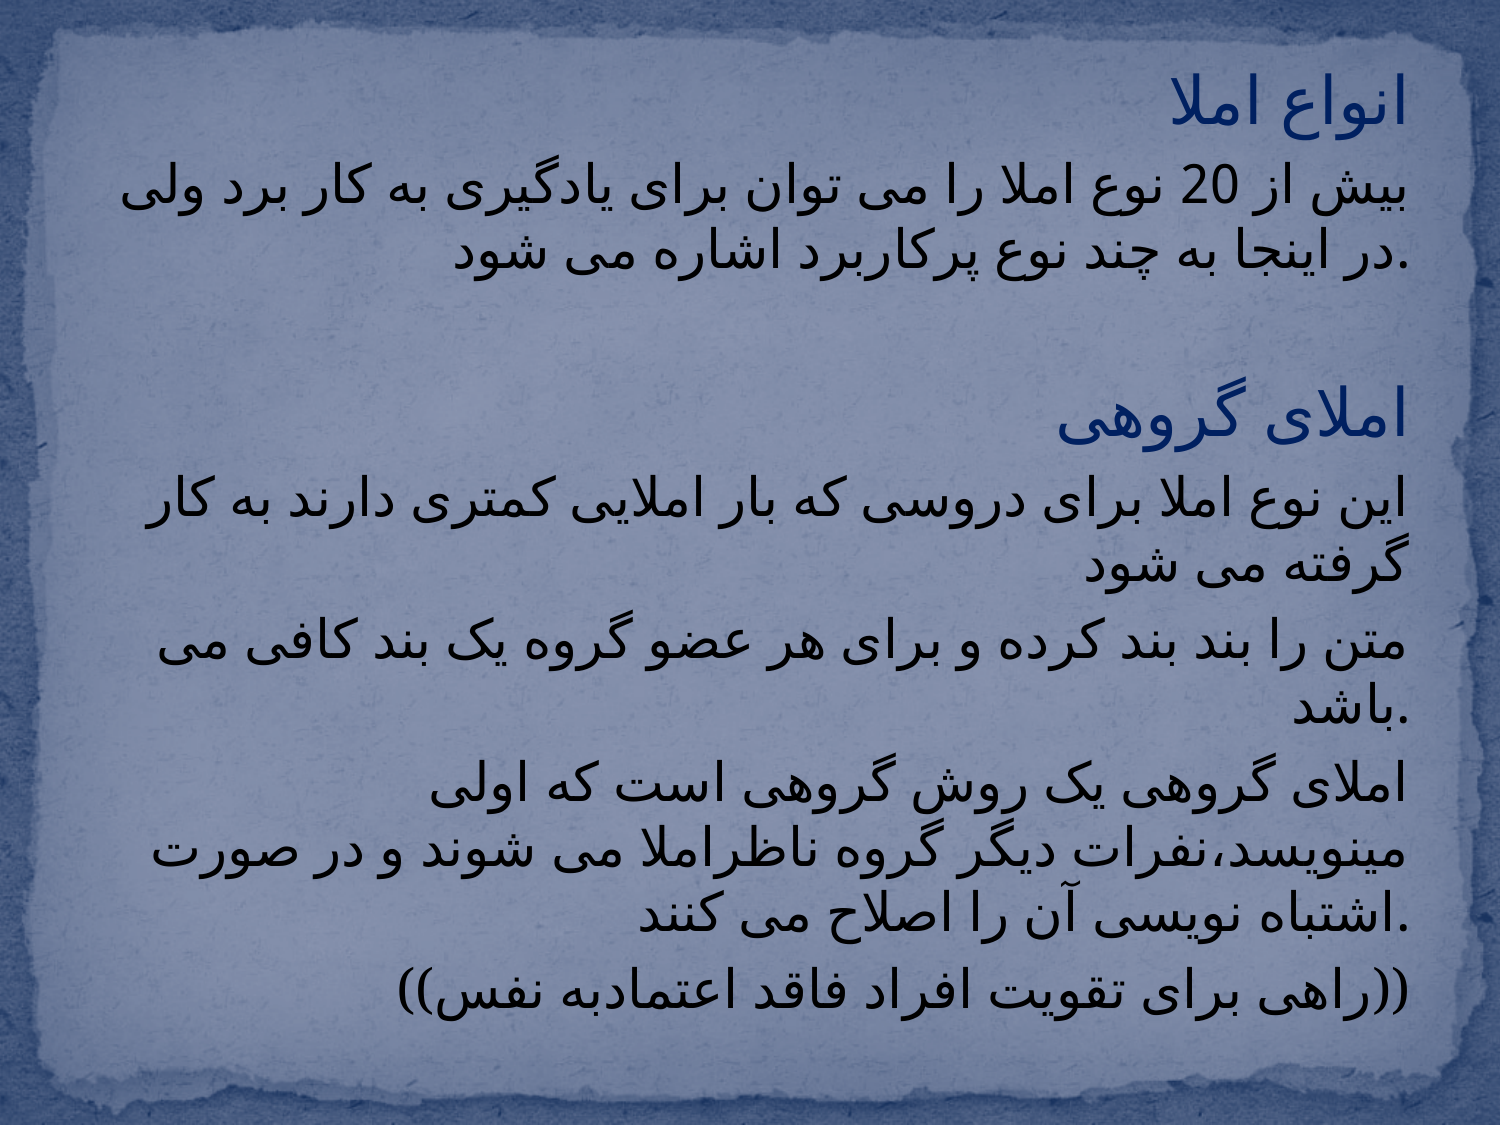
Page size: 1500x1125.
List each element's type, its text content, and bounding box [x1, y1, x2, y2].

list انواع املا بیش از 20 نوع املا را می توان برای یادگیری به کار برد ولی در اینجا به چند نوع پرکاربرد اشاره می شود. املای گروهی این نوع املا برای دروسی که بار املایی کمتری دارند به کار گرفته می شود متن را بند بند کرده و برای هر عضو گروه یک بند کافی می باشد. املای گروهی یک روش گروهی است که اولی مینویسد،نفرات دیگر گروه ناظراملا می شوند و در صورت اشتباه نویسی آن را اصلاح می کنند. ((راهی برای تقویت افراد فاقد اعتمادبه نفس)) [75, 50, 1425, 1075]
